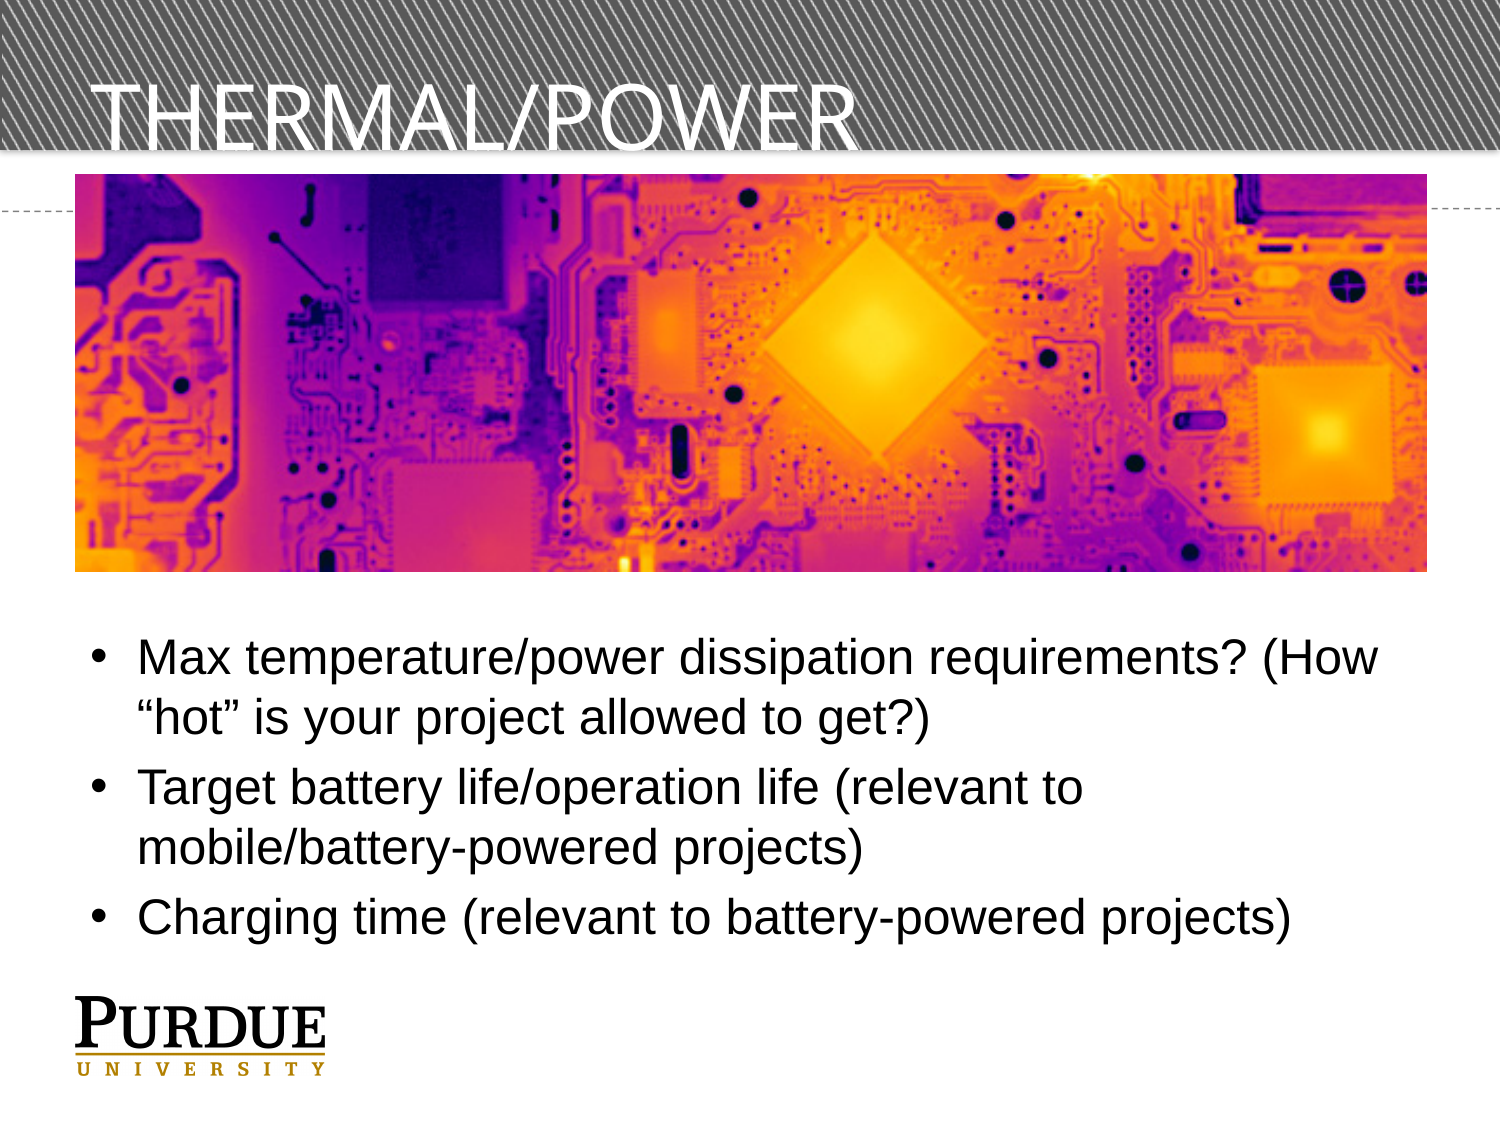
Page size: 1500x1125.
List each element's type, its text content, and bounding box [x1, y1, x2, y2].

picture [74, 174, 1427, 572]
picture [75, 996, 325, 1076]
list Max temperature/power dissipation requirements? (How “hot” is your project allowed to get?) Target battery life/operation life (relevant to mobile/battery-powered projects) Charging time (relevant to battery-powered projects) [75, 617, 1427, 975]
title Thermal/Power Constraints [75, 51, 1427, 174]
